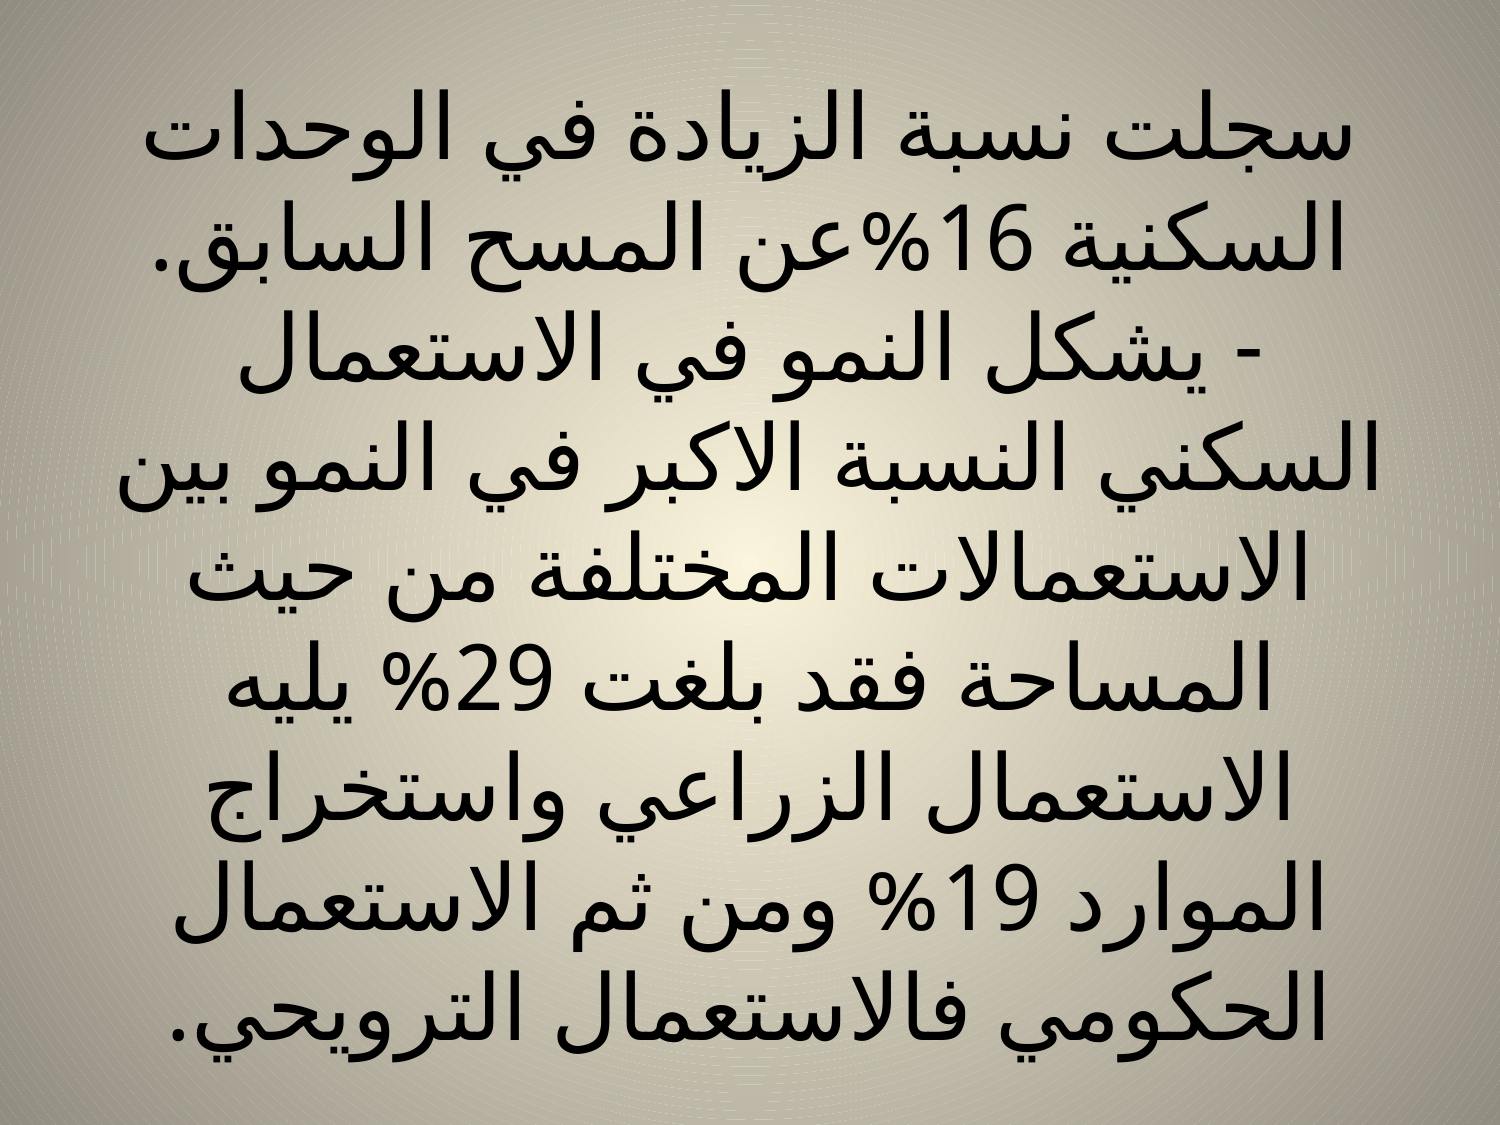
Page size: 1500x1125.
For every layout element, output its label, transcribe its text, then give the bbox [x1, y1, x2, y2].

title سجلت نسبة الزيادة في الوحدات السكنية 16%عن المسح السابق. - يشكل النمو في الاستعمال السكني النسبة الاكبر في النمو بين الاستعمالات المختلفة من حيث المساحة فقد بلغت 29% يليه الاستعمال الزراعي واستخراج الموارد 19% ومن ثم الاستعمال الحكومي فالاستعمال الترويحي. [75, 45, 1425, 1083]
